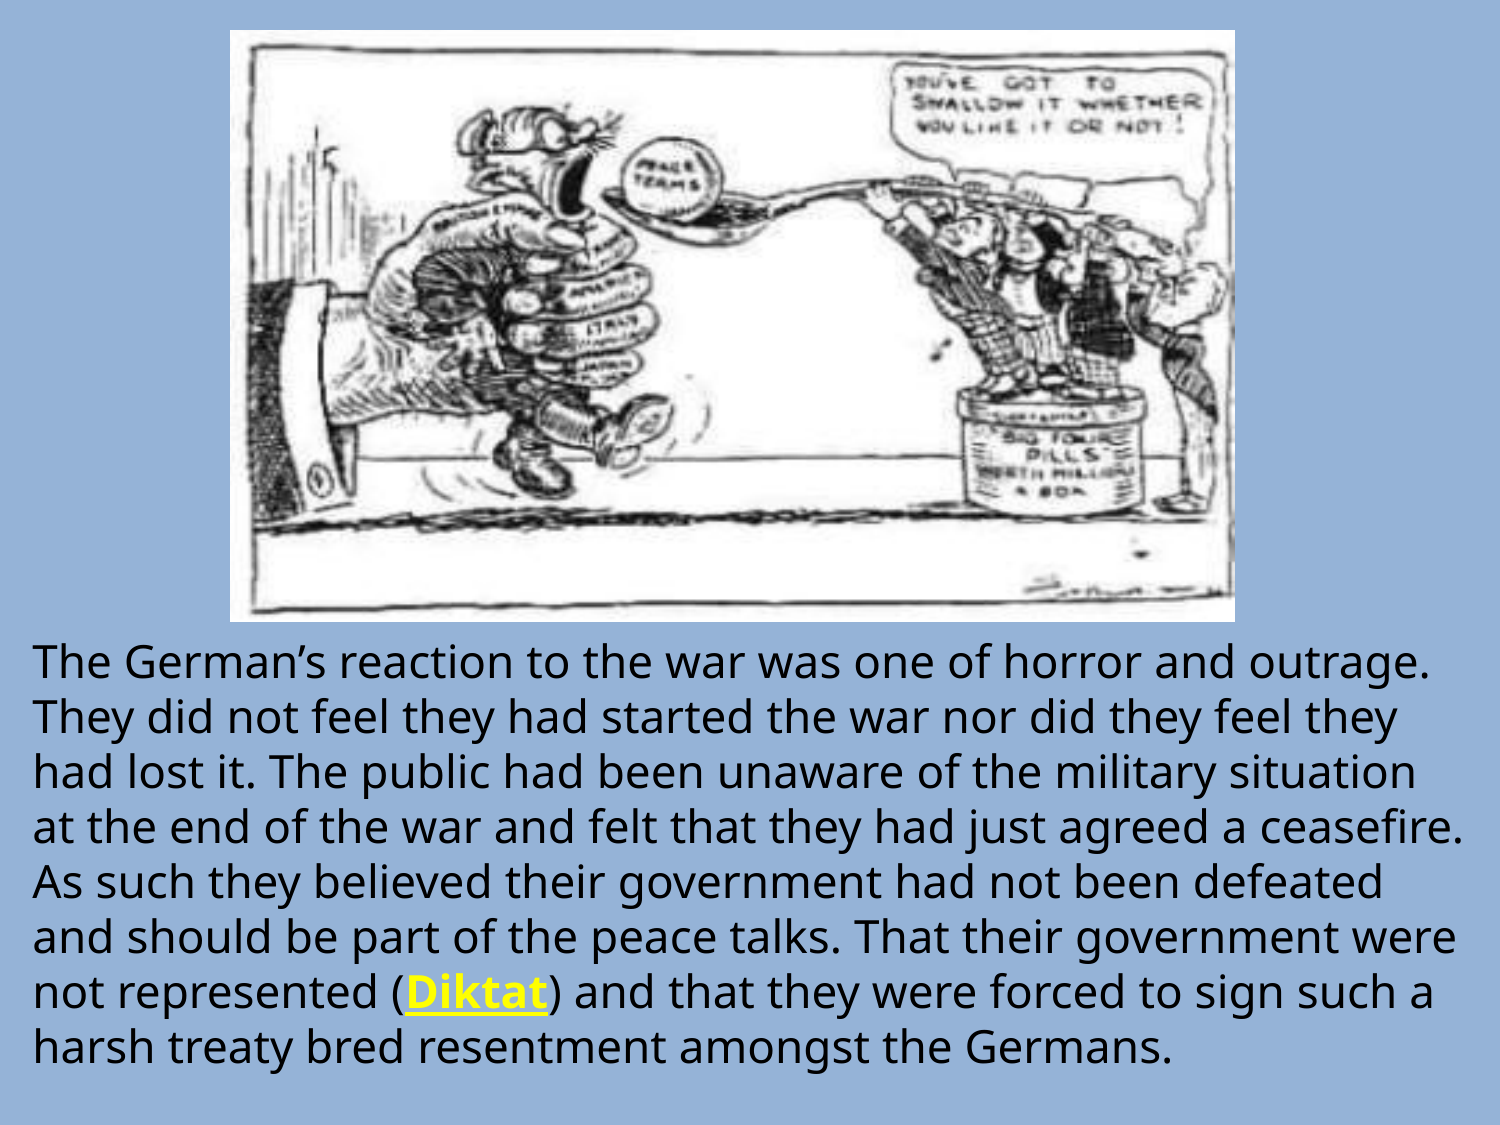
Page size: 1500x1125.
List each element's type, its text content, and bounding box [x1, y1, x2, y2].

text_box The German’s reaction to the war was one of horror and outrage. They did not feel they had started the war nor did they feel they had lost it. The public had been unaware of the military situation at the end of the war and felt that they had just agreed a ceasefire. As such they believed their government had not been defeated and should be part of the peace talks. That their government were not represented (Diktat) and that they were forced to sign such a harsh treaty bred resentment amongst the Germans. [17, 625, 1483, 1081]
picture [229, 30, 1235, 622]
